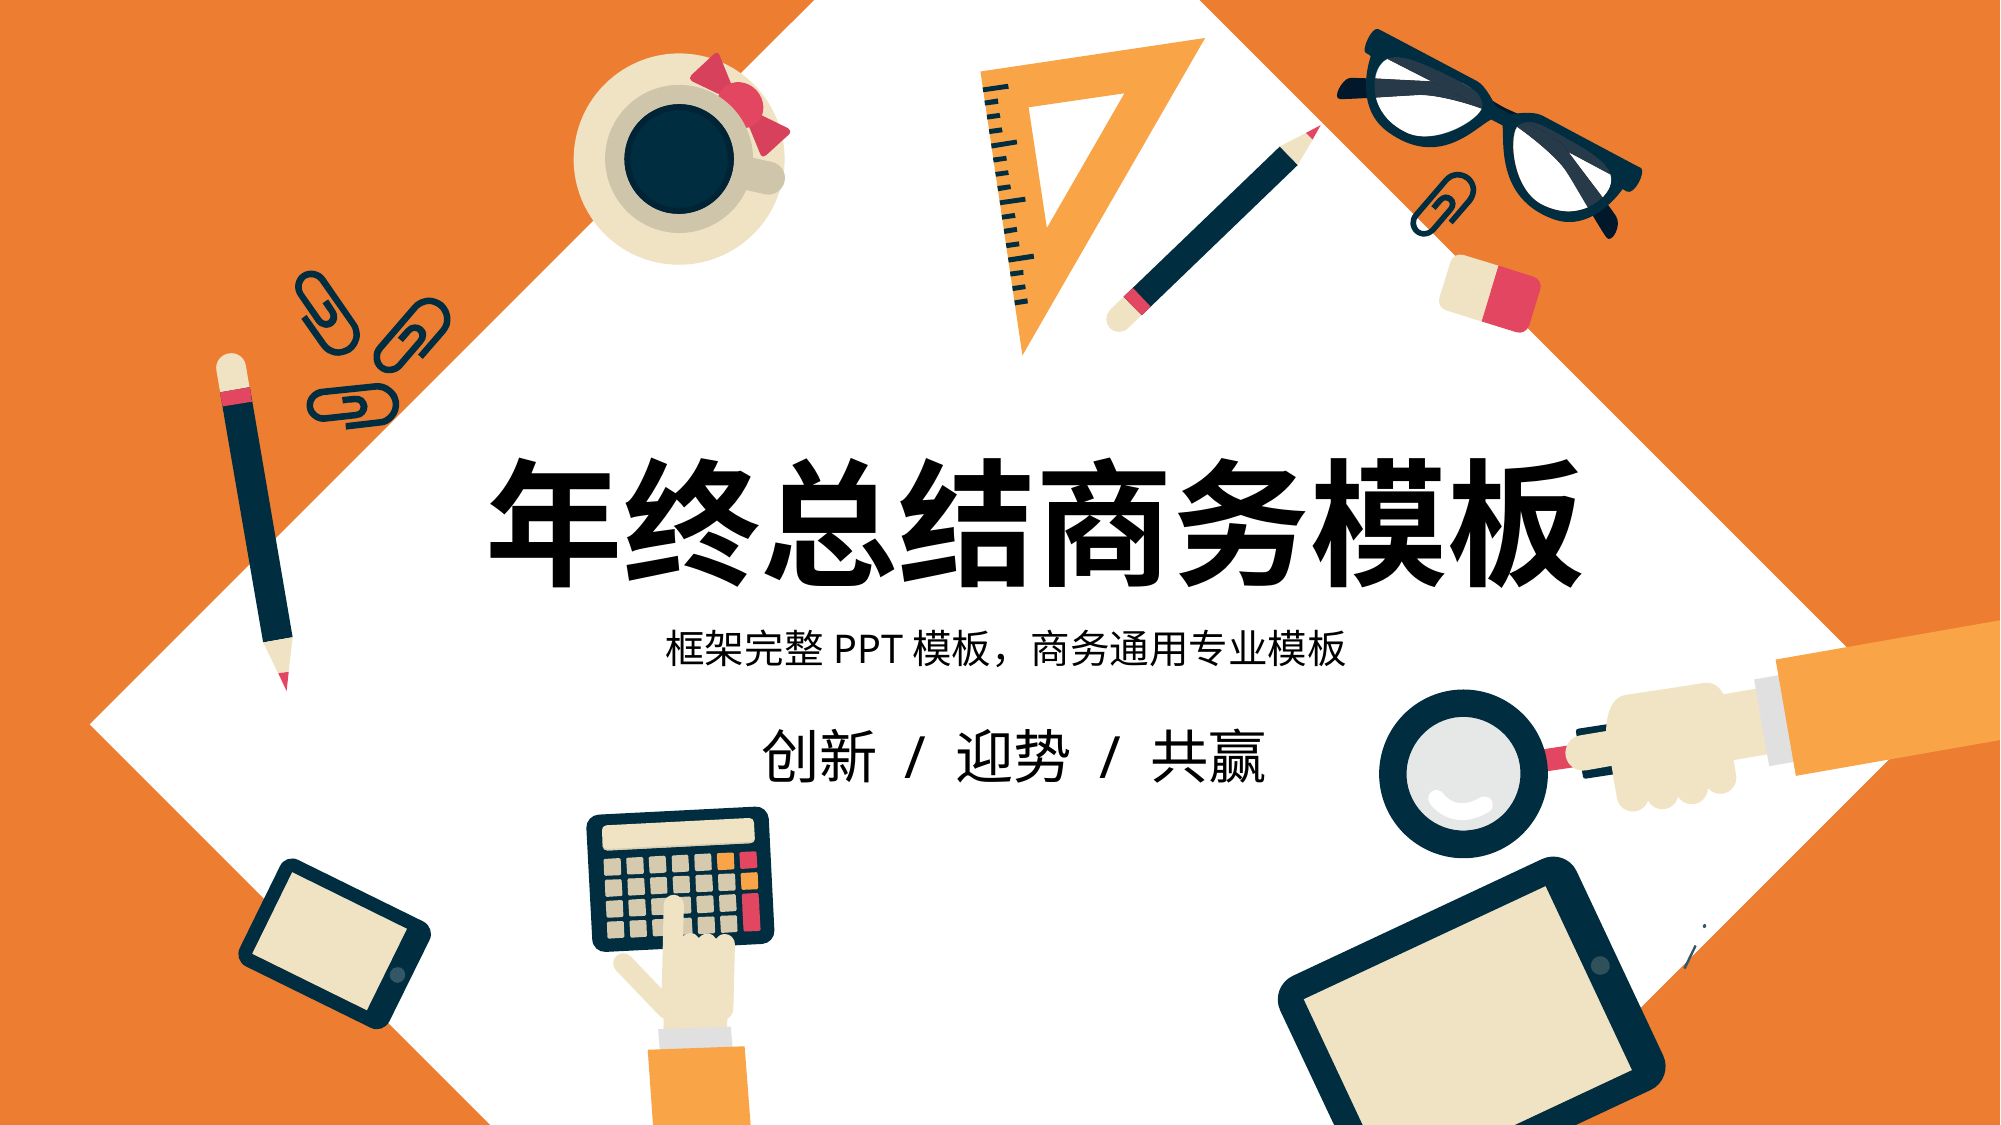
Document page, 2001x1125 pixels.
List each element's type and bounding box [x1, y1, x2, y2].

text_box [89, 0, 2000, 1125]
